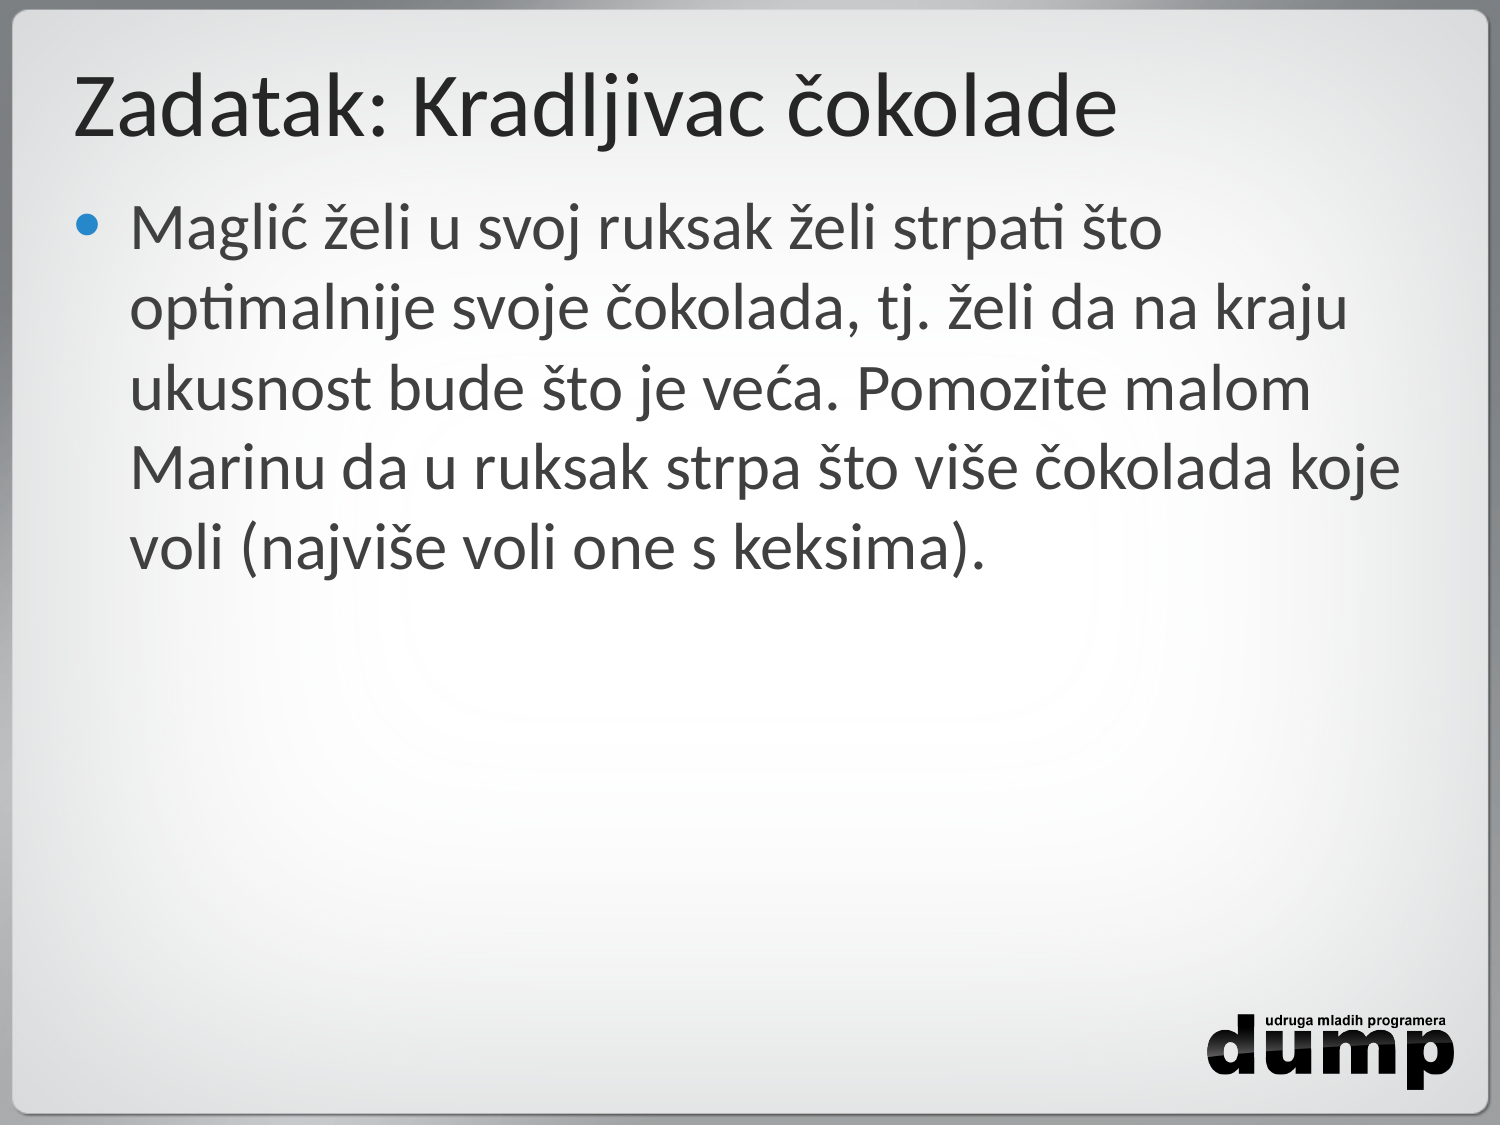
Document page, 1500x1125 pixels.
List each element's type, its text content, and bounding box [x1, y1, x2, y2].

picture [0, 0, 1500, 1125]
list Maglić želi u svoj ruksak želi strpati što optimalnije svoje čokolada, tj. želi da na kraju ukusnost bude što je veća. Pomozite malom Marinu da u ruksak strpa što više čokolada koje voli (najviše voli one s keksima). [58, 175, 1426, 986]
title Zadatak: Kradljivac čokolade [58, 23, 1425, 175]
